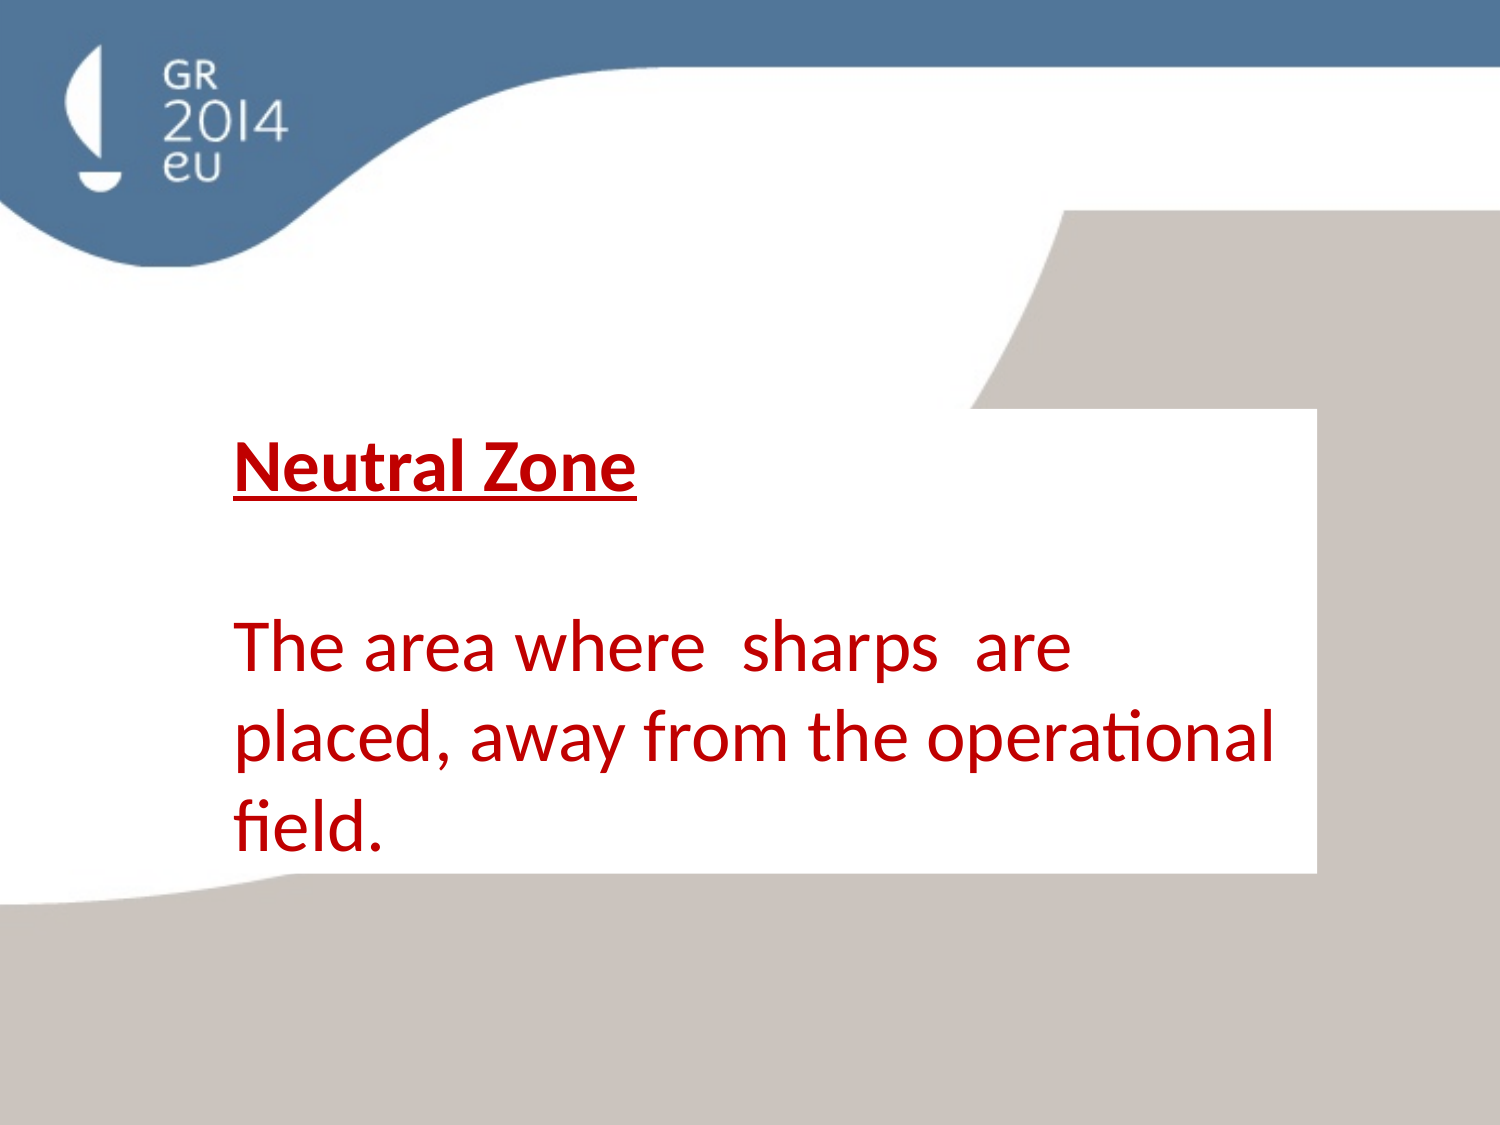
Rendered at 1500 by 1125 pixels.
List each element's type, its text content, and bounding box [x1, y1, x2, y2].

text_box Neutral Zone The area where sharps are placed, away from the operational field. [218, 408, 1318, 874]
